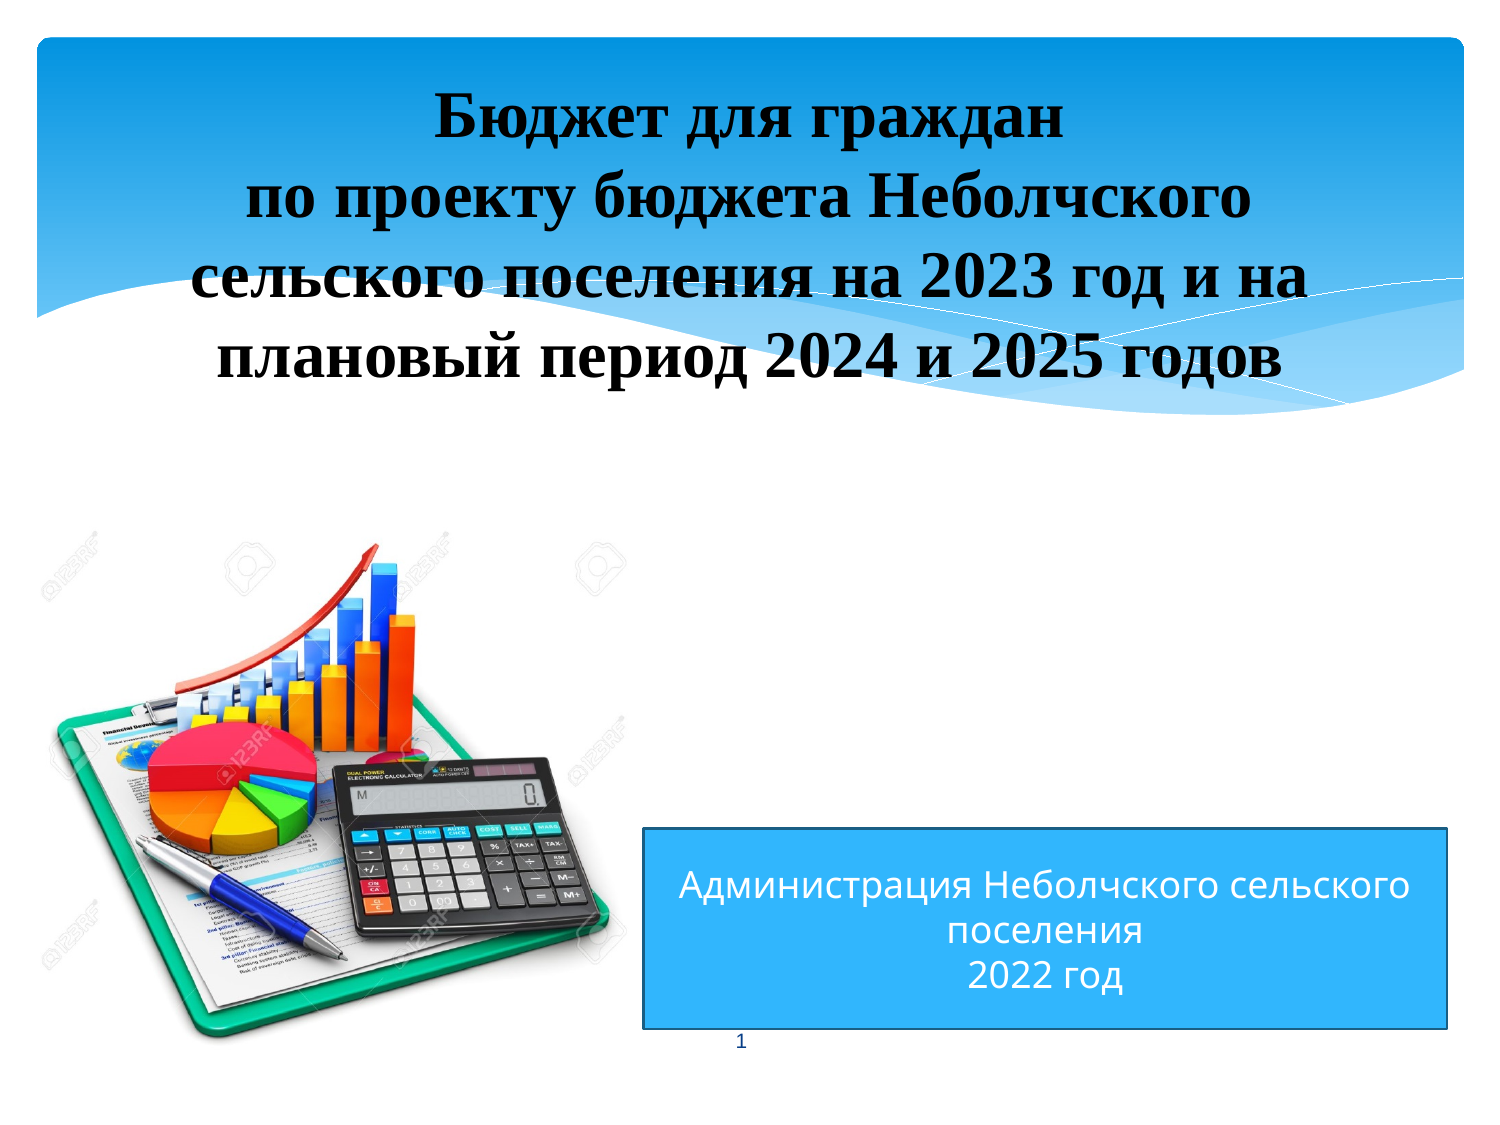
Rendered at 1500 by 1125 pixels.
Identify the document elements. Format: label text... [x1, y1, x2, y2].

slide_number 1 [648, 1030, 837, 1071]
picture [23, 514, 644, 1071]
title Бюджет для граждан по проекту бюджета Неболчского сельского поселения на 2023 год и на плановый период 2024 и 2025 годов [75, 55, 1425, 486]
text_box Администрация Неболчского сельского поселения 2022 год [649, 827, 1448, 1030]
